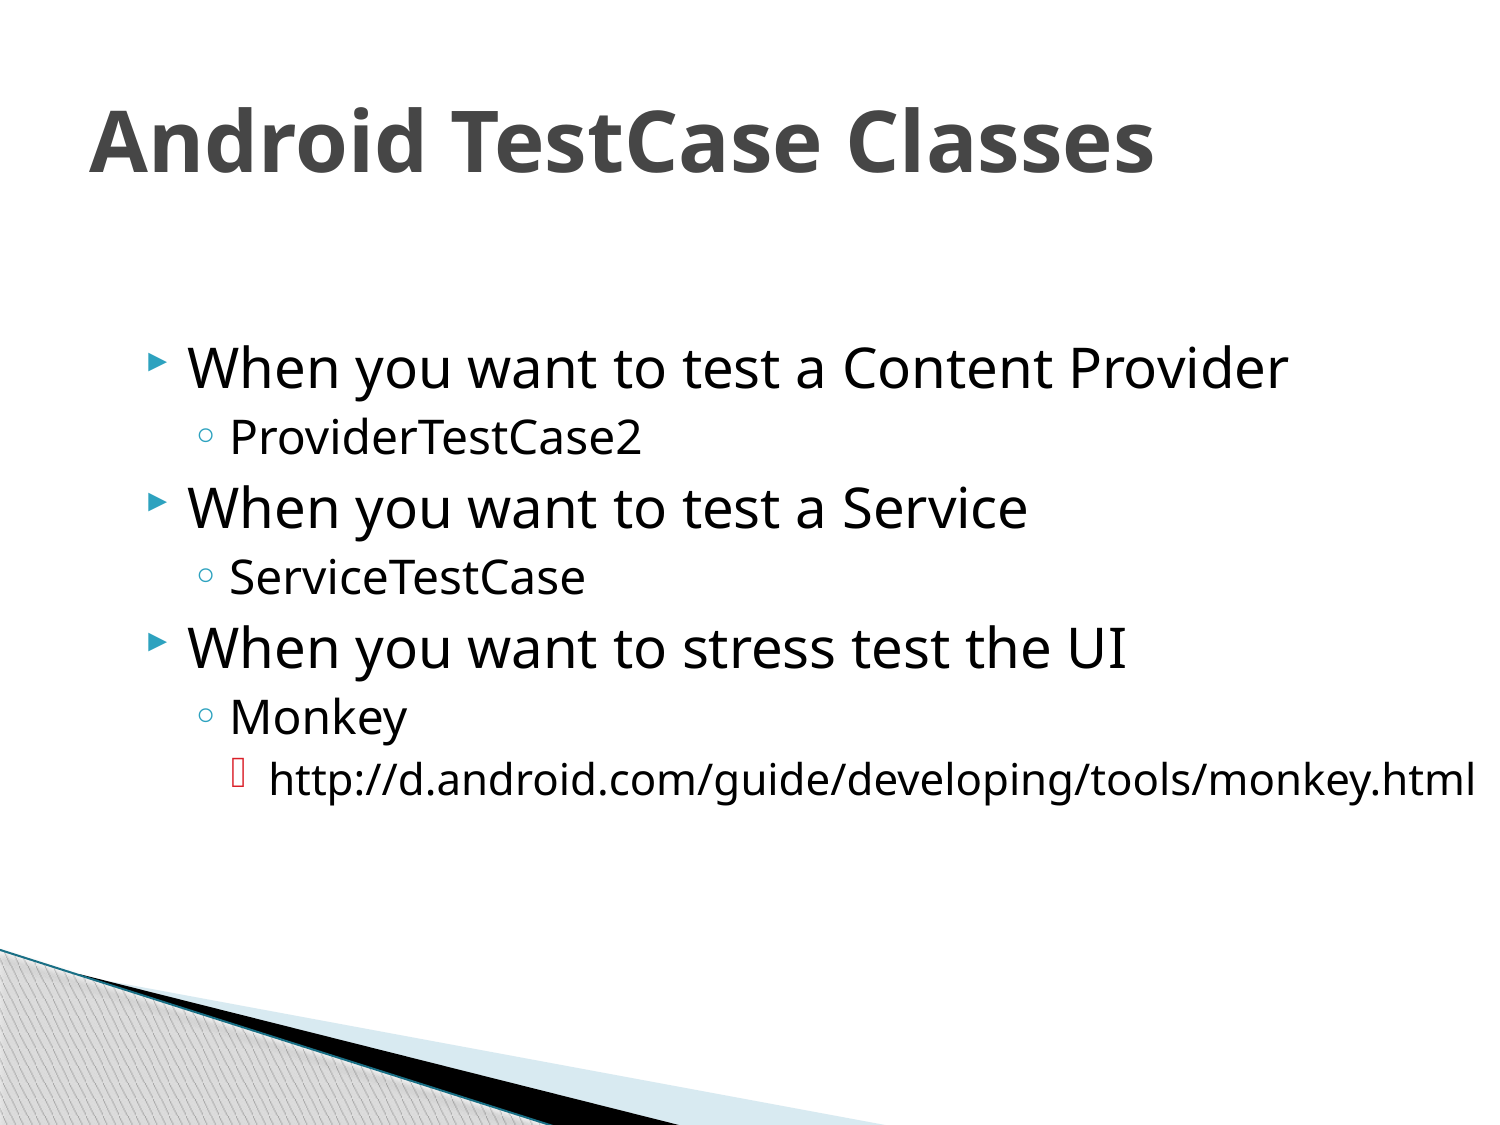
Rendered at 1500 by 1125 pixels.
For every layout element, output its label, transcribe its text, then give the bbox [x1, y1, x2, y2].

title Android TestCase Classes [75, 45, 1425, 233]
list When you want to test a Content Provider ProviderTestCase2 When you want to test a Service ServiceTestCase When you want to stress test the UI Monkey http://d.android.com/guide/developing/tools/monkey.html [112, 324, 1500, 1038]
